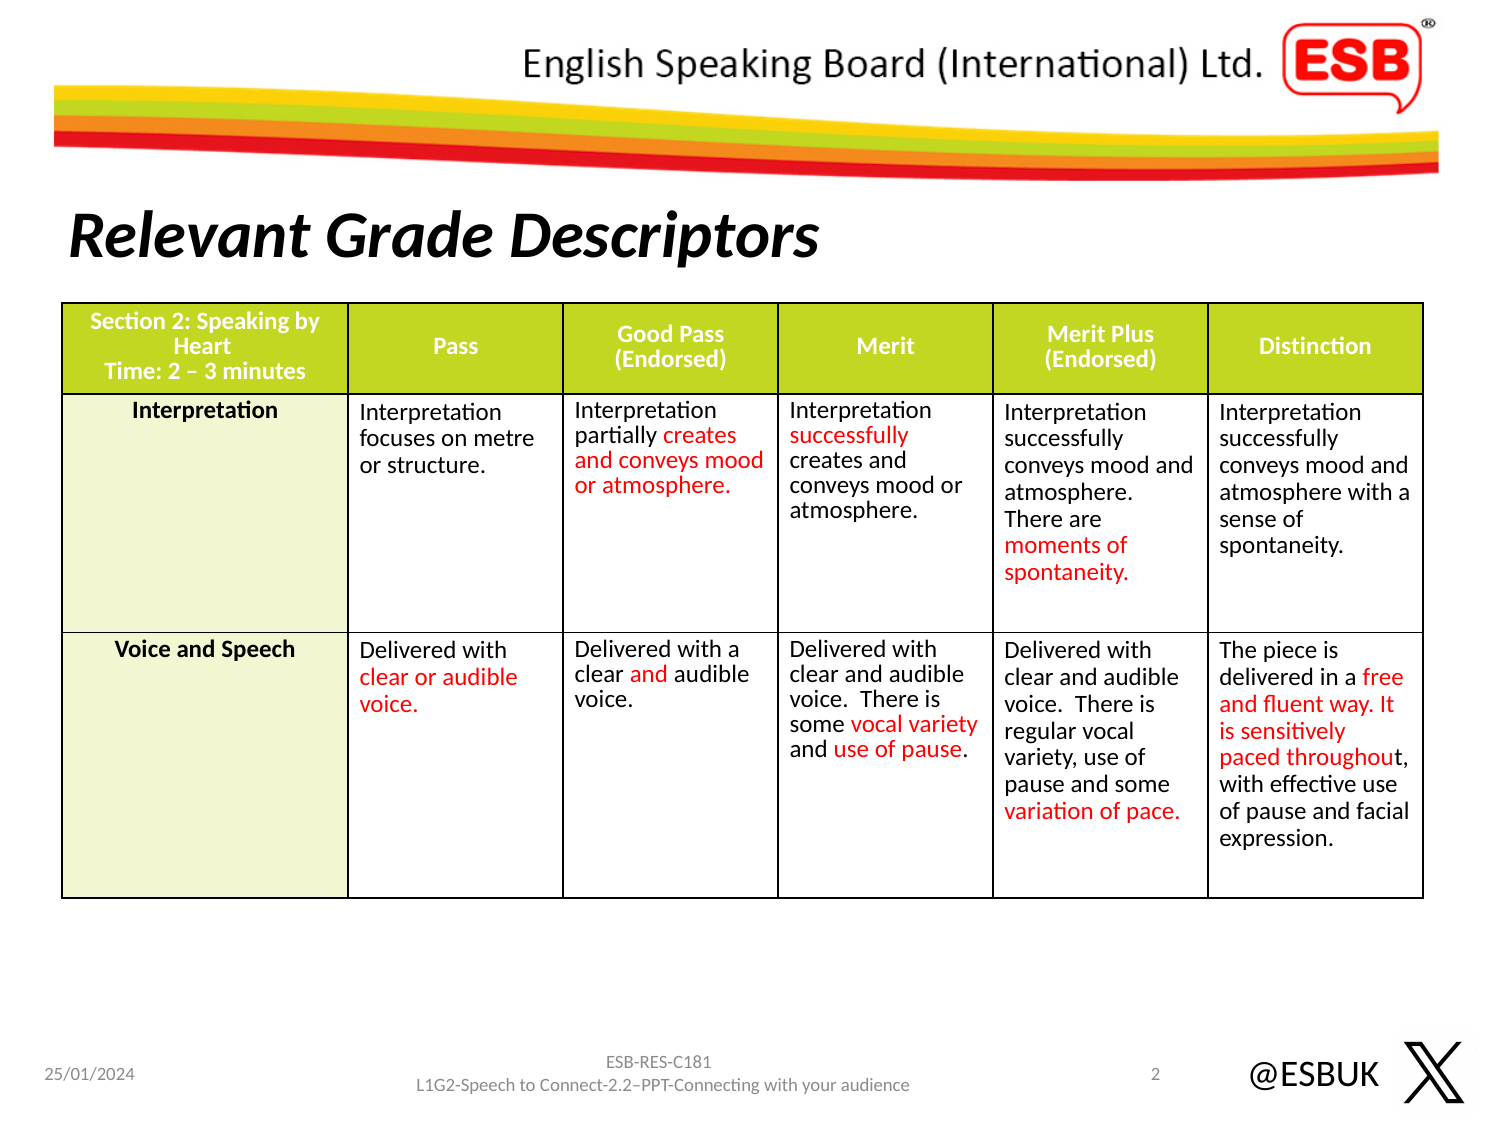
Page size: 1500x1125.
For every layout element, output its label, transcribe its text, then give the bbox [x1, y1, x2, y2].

table_cell Interpretation partially creates and conveys mood or atmosphere. [564, 395, 777, 632]
table_header Distinction [1209, 304, 1422, 393]
picture [0, 0, 1500, 189]
footer ESB-RES-C181 L1G2-Speech to Connect-2.2–PPT-Connecting with your audience [395, 1042, 930, 1103]
table_cell The piece is delivered in a free and fluent way. It is sensitively paced throughout, with effective use of pause and facial expression. [1209, 633, 1422, 897]
slide_number 2 [930, 1042, 1176, 1103]
table_cell Interpretation successfully conveys mood and atmosphere. There are moments of spontaneity. [994, 395, 1207, 632]
table_cell Delivered with clear and audible voice. There is regular vocal variety, use of pause and some variation of pace. [994, 633, 1207, 897]
table_header Section 2: Speaking by Heart Time: 2 – 3 minutes [63, 304, 347, 393]
table_header Merit [779, 304, 992, 393]
title Relevant Grade Descriptors [53, 194, 1347, 278]
table_cell Interpretation successfully conveys mood and atmosphere with a sense of spontaneity. [1209, 395, 1422, 632]
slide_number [29, 1042, 367, 1103]
table_cell Voice and Speech [63, 633, 347, 897]
table_header Pass [349, 304, 562, 393]
picture [1395, 1029, 1476, 1116]
table_cell Delivered with a clear and audible voice. [564, 633, 777, 897]
table_header Good Pass (Endorsed) [564, 304, 777, 393]
table_cell Delivered with clear and audible voice. There is some vocal variety and use of pause. [779, 633, 992, 897]
table_cell Interpretation successfully creates and conveys mood or atmosphere. [779, 395, 992, 632]
table_header Merit Plus (Endorsed) [994, 304, 1207, 393]
table_cell Delivered with clear or audible voice. [349, 633, 562, 897]
table_cell Interpretation focuses on metre or structure. [349, 395, 562, 632]
table_cell Interpretation [63, 395, 347, 632]
